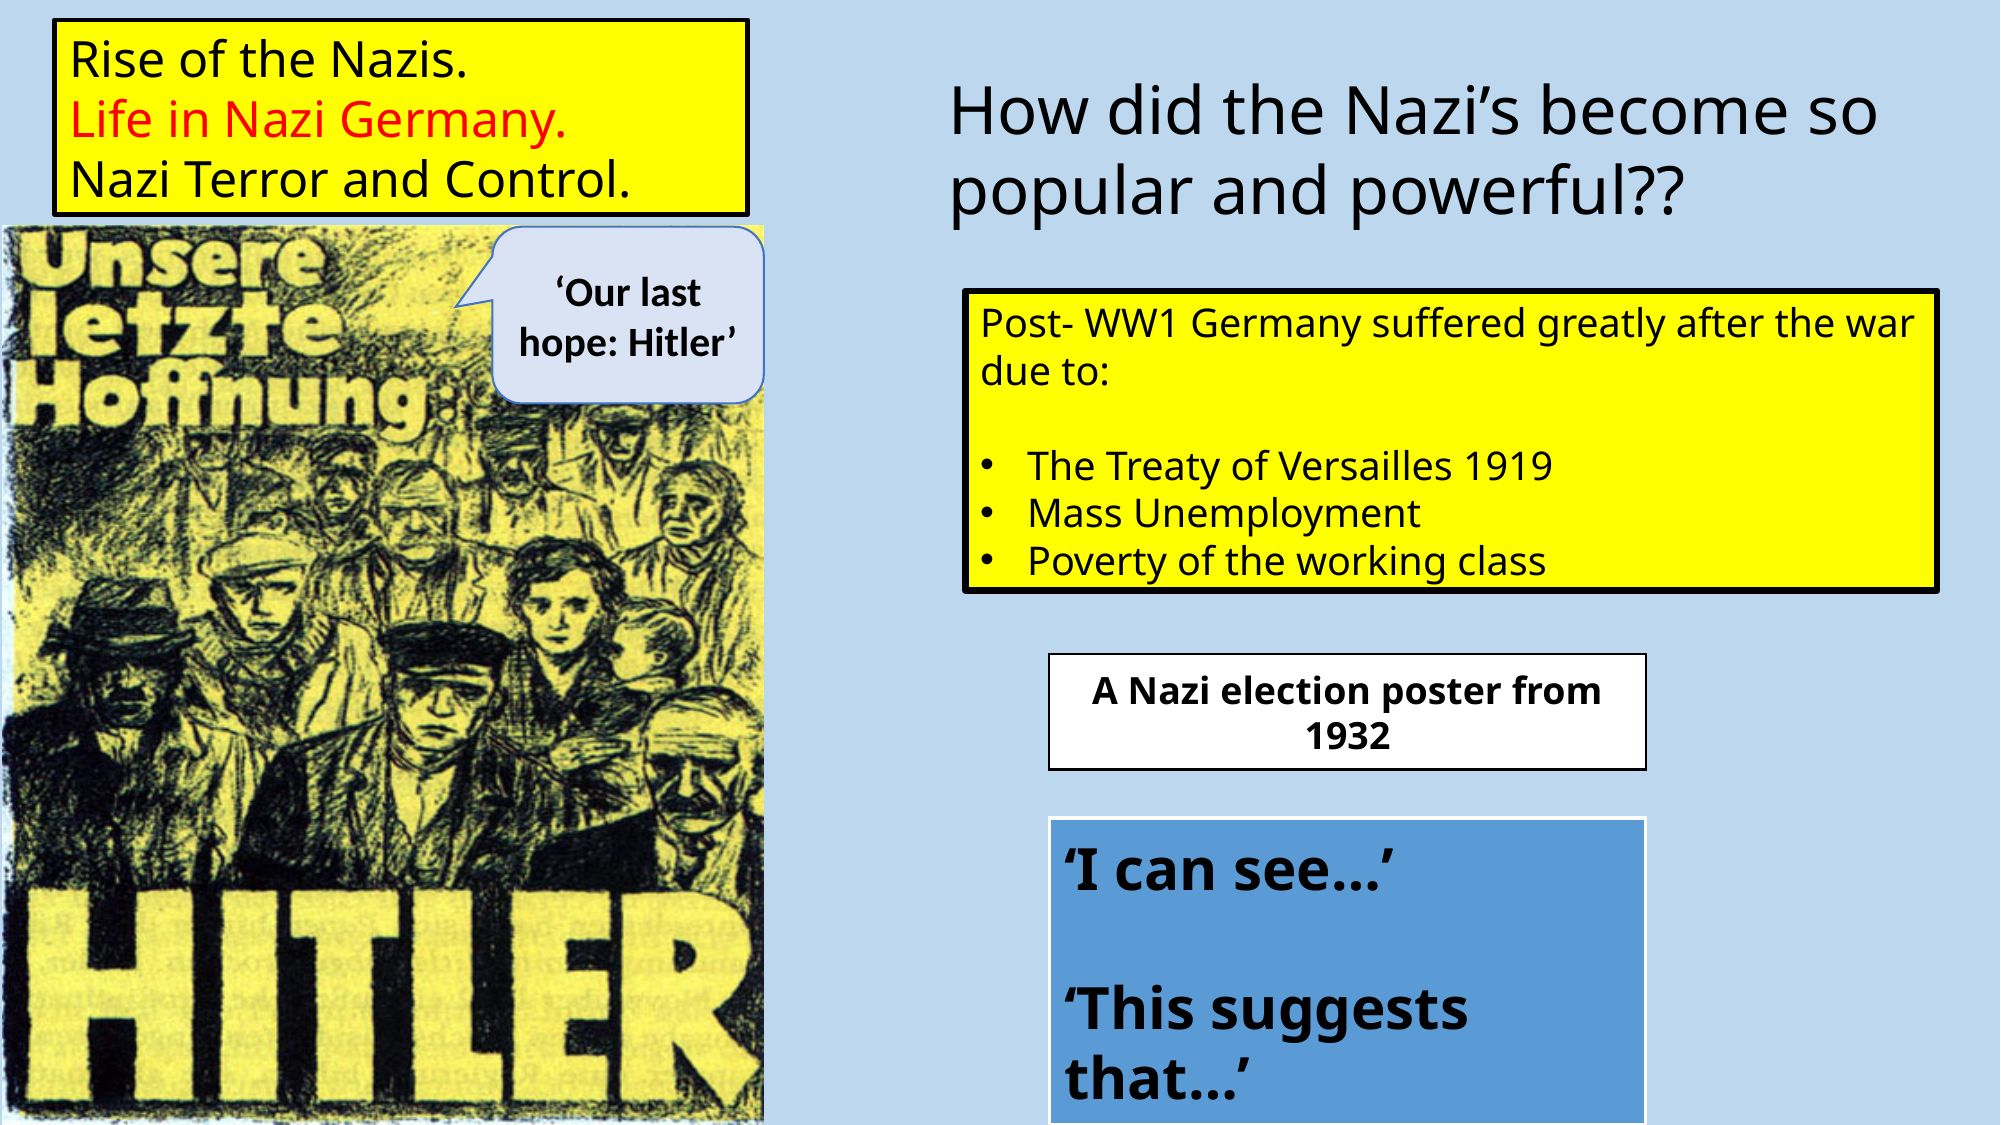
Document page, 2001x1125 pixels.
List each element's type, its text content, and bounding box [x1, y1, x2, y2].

picture [2, 225, 764, 1125]
text_box Post- WW1 Germany suffered greatly after the war due to: The Treaty of Versailles 1919 Mass Unemployment Poverty of the working class [965, 290, 1938, 591]
text_box ‘I can see…’ ‘This suggests that…’ [1048, 816, 1647, 1125]
text_box How did the Nazi’s become so popular and powerful?? [933, 60, 2000, 236]
text_box A Nazi election poster from 1932 [1048, 653, 1647, 771]
text_box Rise of the Nazis. Life in Nazi Germany. Nazi Terror and Control. [54, 19, 748, 215]
